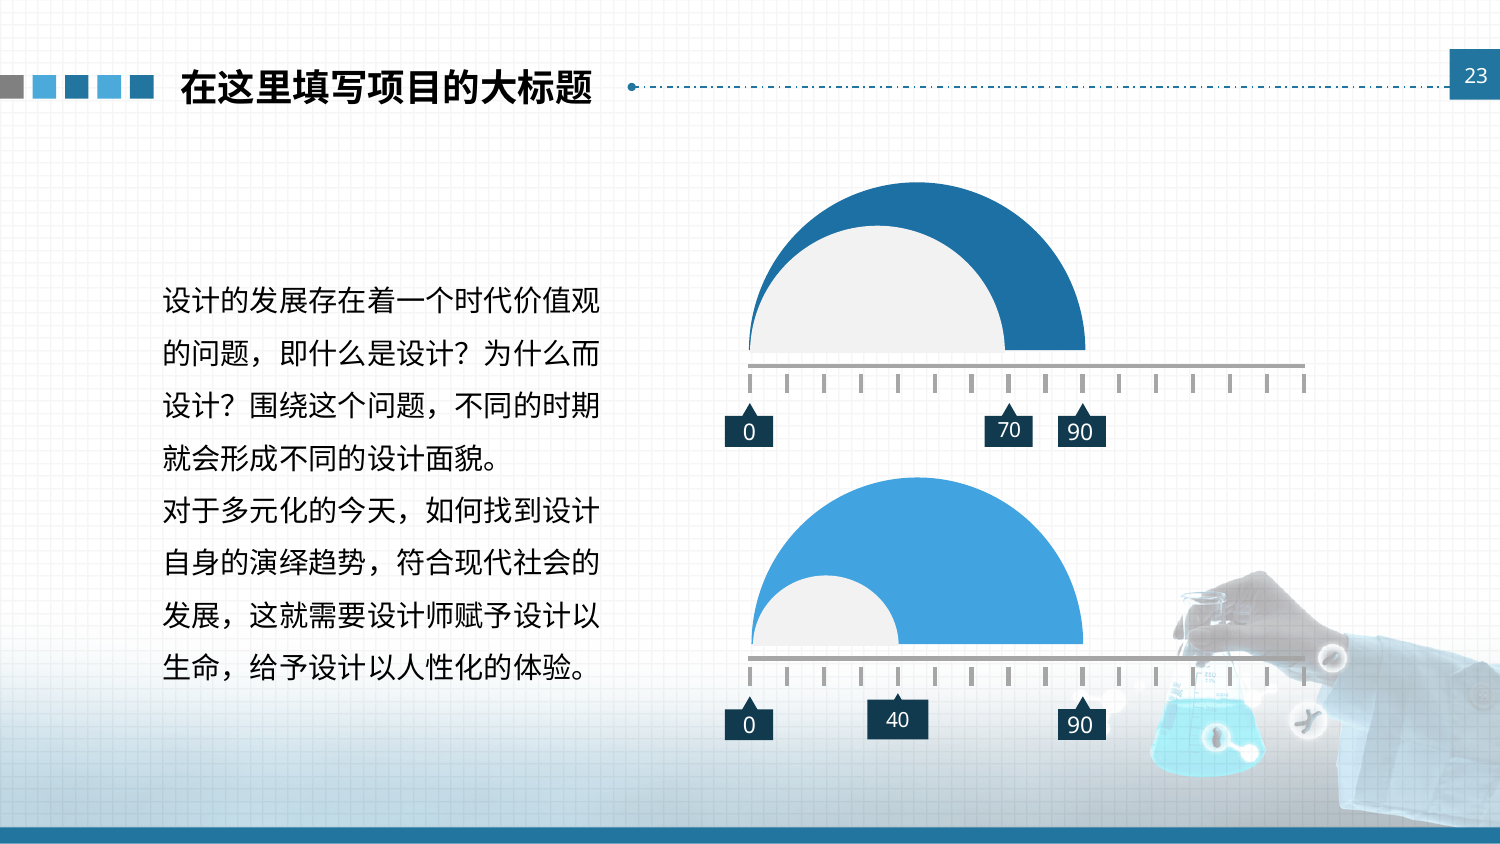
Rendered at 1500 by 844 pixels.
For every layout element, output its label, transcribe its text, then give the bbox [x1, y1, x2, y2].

text_box [1449, 48, 1500, 54]
text_box [129, 74, 154, 100]
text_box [978, 402, 1040, 448]
text_box 设计的发展存在着一个时代价值观的问题，即什么是设计？为什么而设计？围绕这个问题，不同的时期就会形成不同的设计面貌。 对于多元化的今天，如何找到设计自身的演绎趋势，符合现代社会的发展，这就需要设计师赋予设计以生命，给予设计以人性化的体验。 [147, 257, 620, 693]
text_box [1049, 402, 1111, 448]
text_box [32, 74, 57, 100]
text_box 23 [1449, 54, 1500, 95]
text_box [0, 74, 25, 100]
text_box [64, 74, 89, 100]
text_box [724, 696, 774, 741]
picture [0, 0, 1500, 827]
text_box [751, 670, 1084, 812]
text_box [751, 477, 1084, 658]
text_box [1449, 95, 1500, 101]
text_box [724, 402, 774, 448]
text_box [96, 74, 122, 100]
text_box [1049, 696, 1111, 741]
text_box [867, 692, 929, 741]
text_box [748, 378, 1086, 481]
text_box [748, 182, 1086, 365]
text_box 在这里填写项目的大标题 [165, 56, 615, 117]
